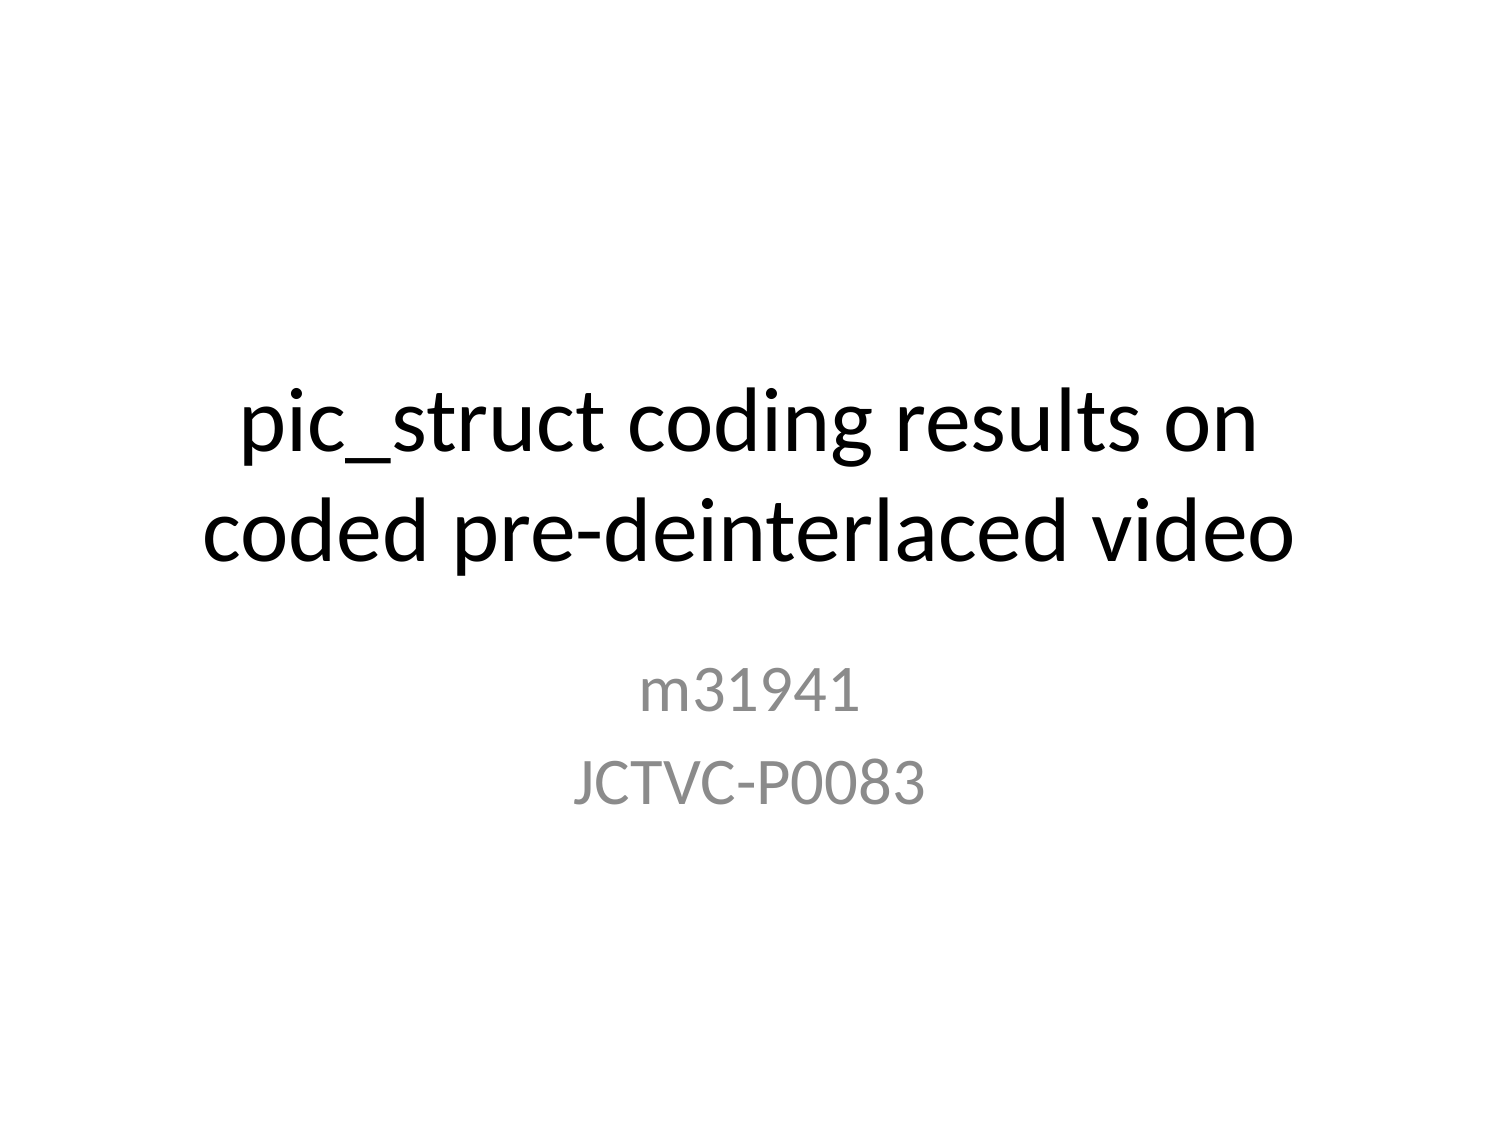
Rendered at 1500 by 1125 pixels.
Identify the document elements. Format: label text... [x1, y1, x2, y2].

subtitle m31941 JCTVC-P0083 [225, 637, 1275, 925]
title pic_struct coding results on coded pre-deinterlaced video [112, 349, 1388, 591]
